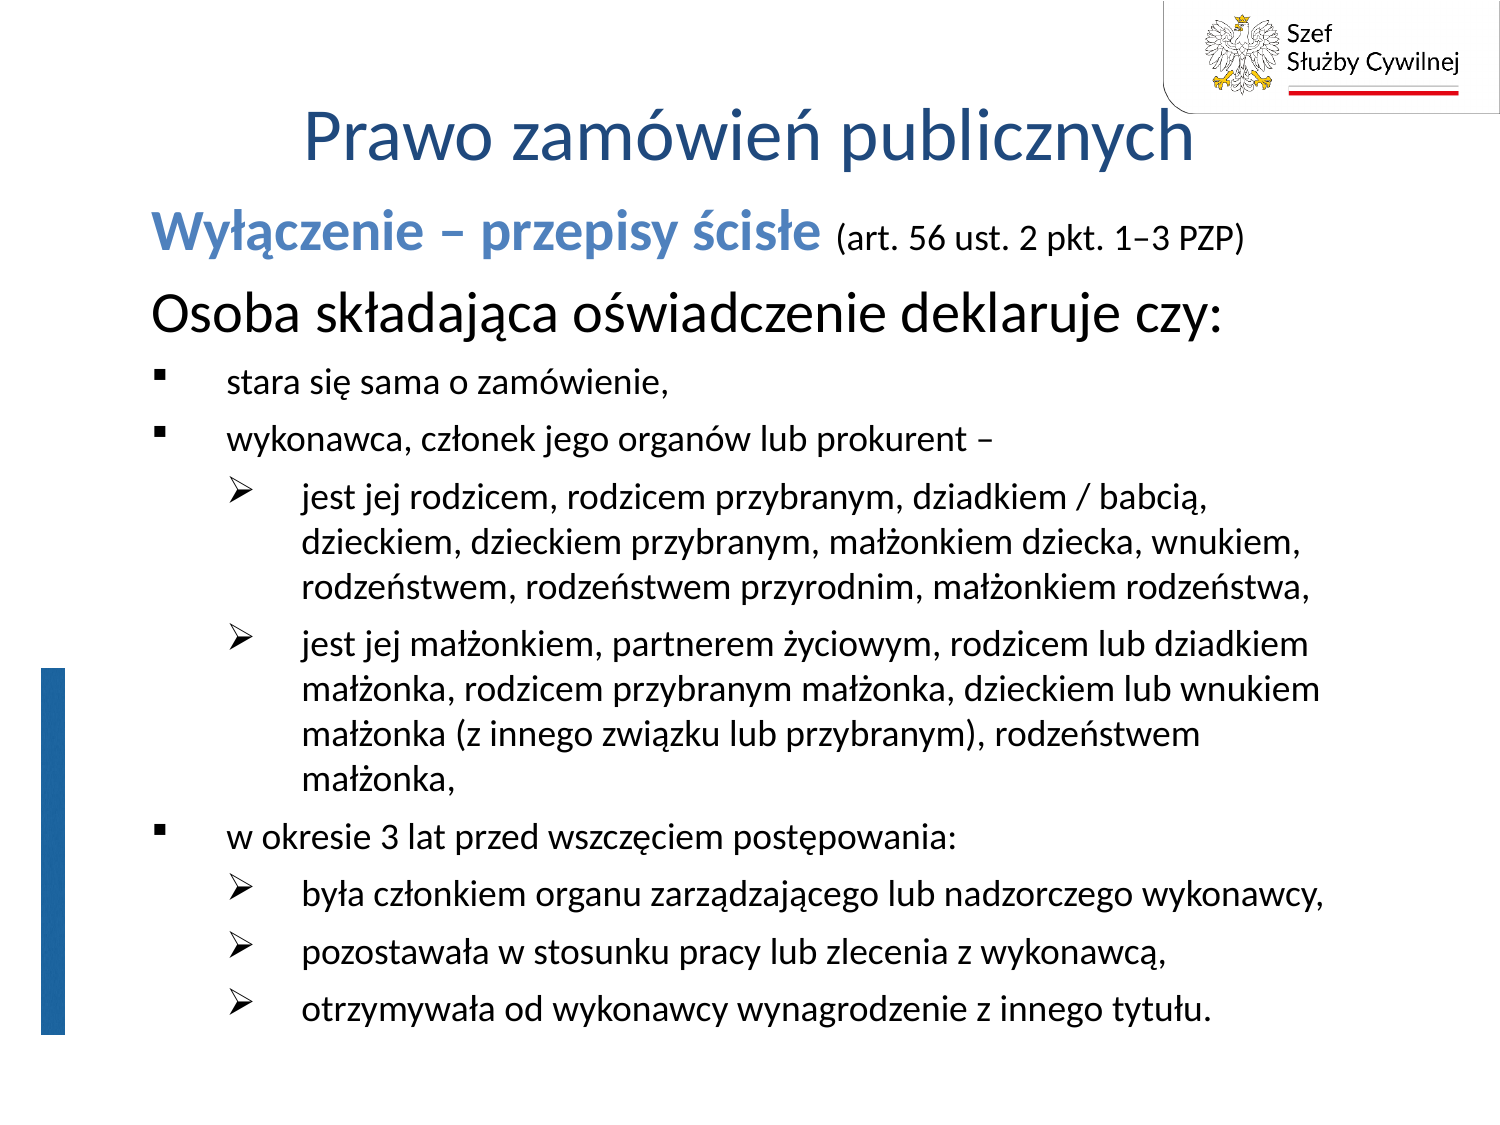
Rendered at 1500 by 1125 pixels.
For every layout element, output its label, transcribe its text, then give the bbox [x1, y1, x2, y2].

picture [1163, 0, 1500, 114]
text_box Wyłączenie – przepisy ścisłe (art. 56 ust. 2 pkt. 1–3 PZP) Osoba składająca oświadczenie deklaruje czy: stara się sama o zamówienie, wykonawca, członek jego organów lub prokurent – jest jej rodzicem, rodzicem przybranym, dziadkiem / babcią, dzieckiem, dzieckiem przybranym, małżonkiem dziecka, wnukiem, rodzeństwem, rodzeństwem przyrodnim, małżonkiem rodzeństwa, jest jej małżonkiem, partnerem życiowym, rodzicem lub dziadkiem małżonka, rodzicem przybranym małżonka, dzieckiem lub wnukiem małżonka (z innego związku lub przybranym), rodzeństwem małżonka, w okresie 3 lat przed wszczęciem postępowania: była członkiem organu zarządzającego lub nadzorczego wykonawcy, pozostawała w stosunku pracy lub zlecenia z wykonawcą, otrzymywała od wykonawcy wynagrodzenie z innego tytułu. [136, 184, 1364, 1037]
picture [41, 668, 65, 1035]
title Prawo zamówień publicznych [100, 78, 1400, 203]
